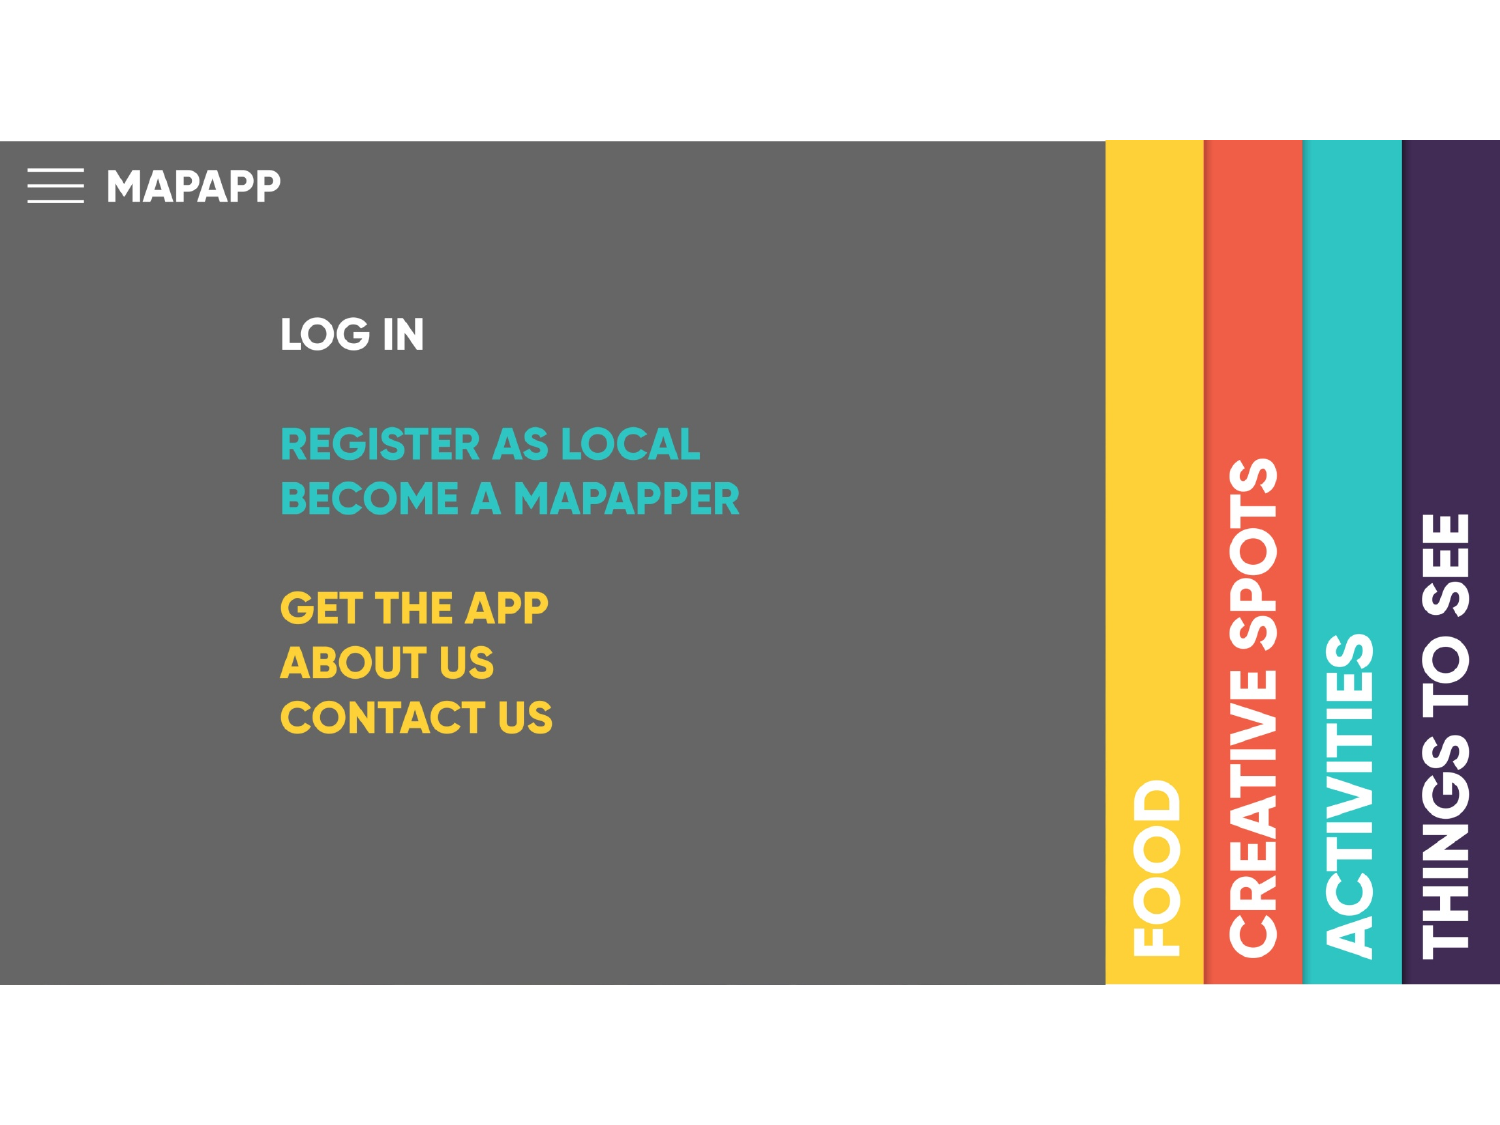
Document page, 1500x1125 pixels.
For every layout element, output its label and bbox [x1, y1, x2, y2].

picture [0, 140, 1500, 985]
